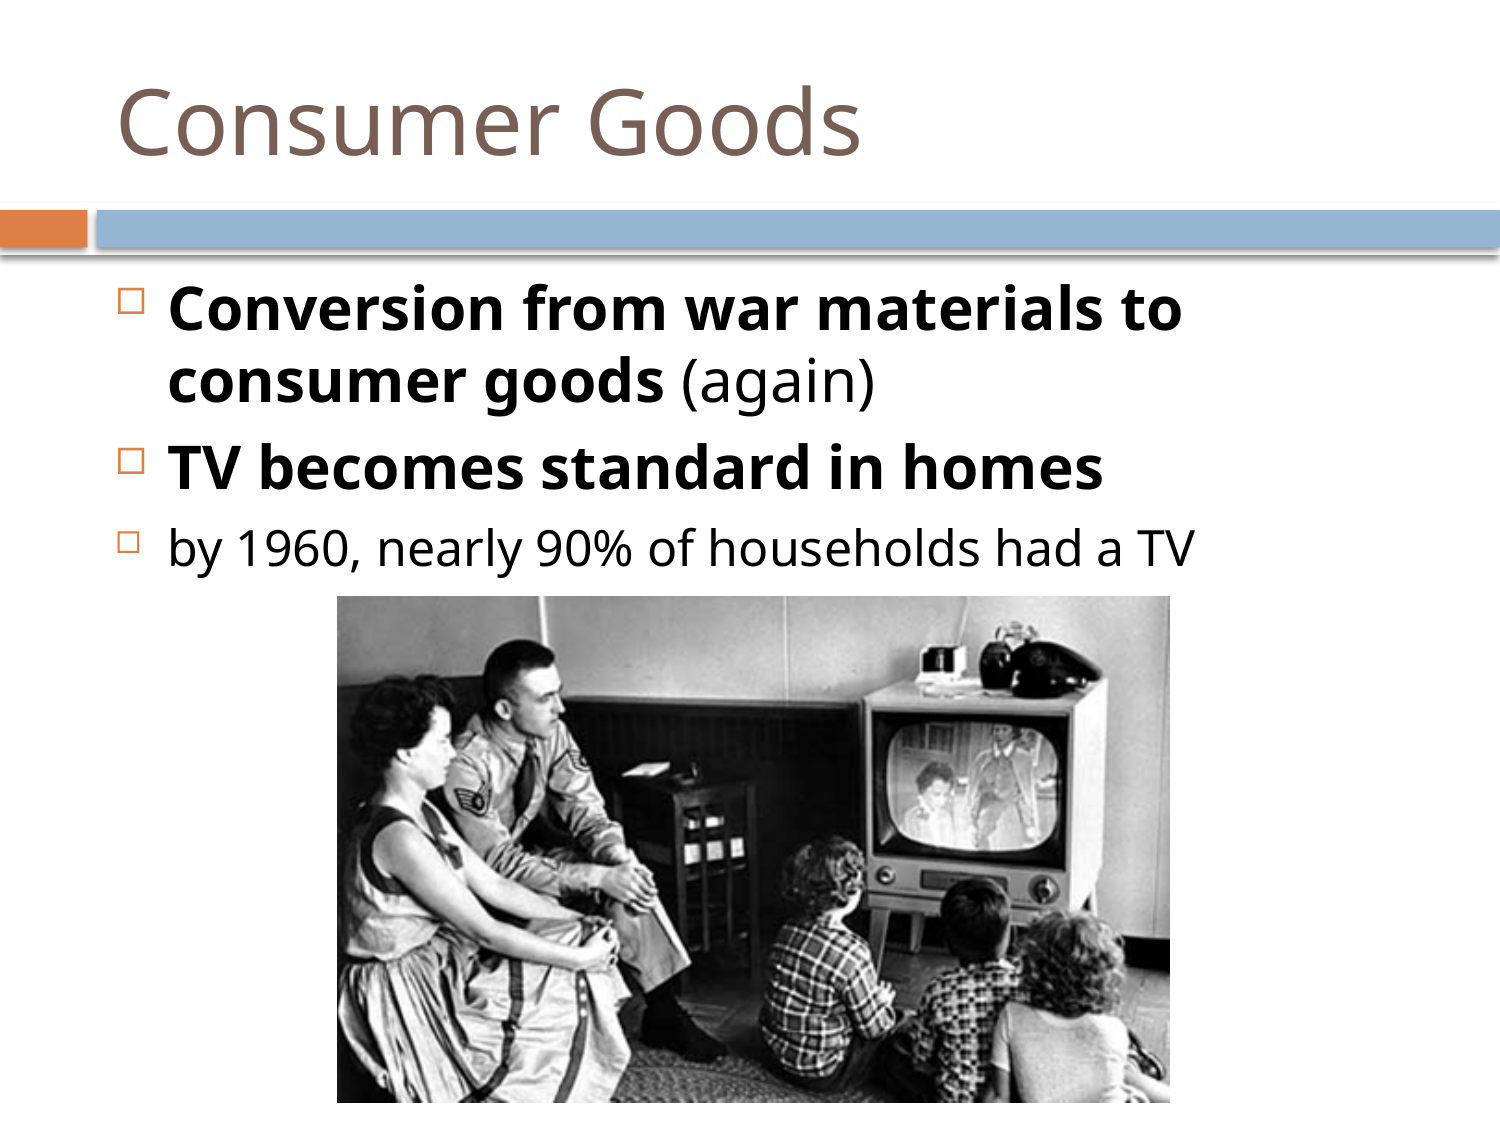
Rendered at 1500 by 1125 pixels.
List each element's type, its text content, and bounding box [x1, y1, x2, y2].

list Conversion from war materials to consumer goods (again) TV becomes standard in homes by 1960, nearly 90% of households had a TV [100, 262, 1438, 1000]
title Consumer Goods [100, 37, 1438, 200]
picture [337, 595, 1170, 1103]
